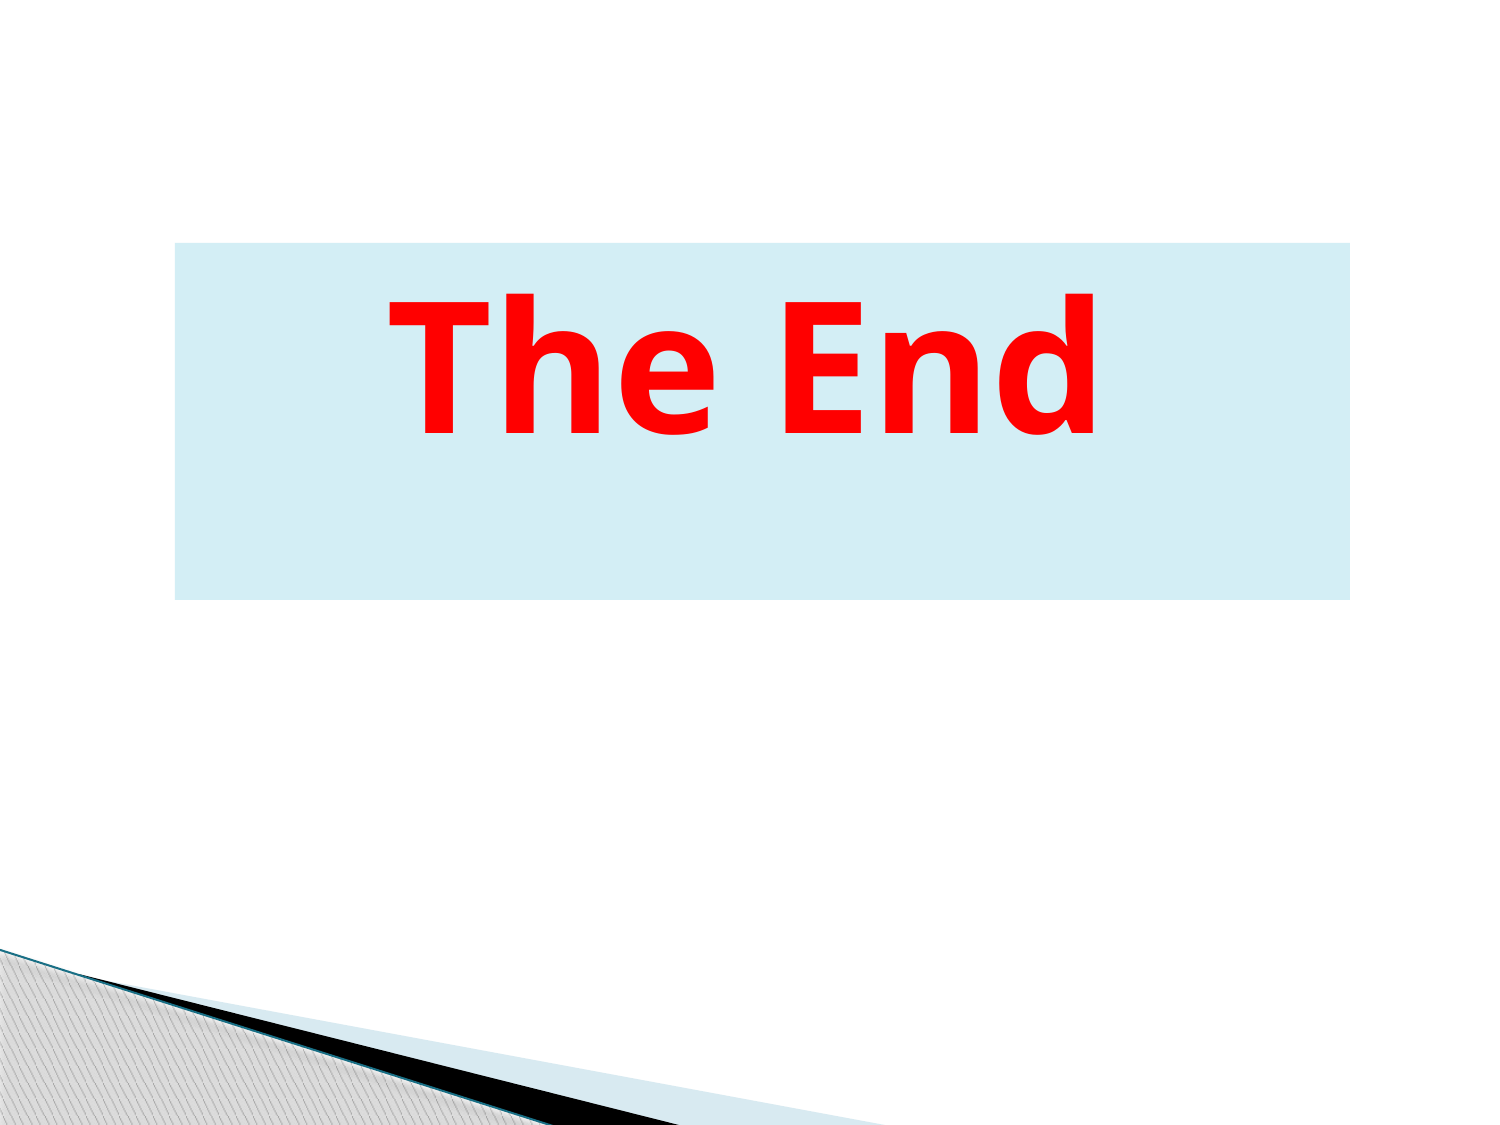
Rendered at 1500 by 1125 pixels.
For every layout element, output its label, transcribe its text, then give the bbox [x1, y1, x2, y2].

list The End [174, 242, 1350, 600]
